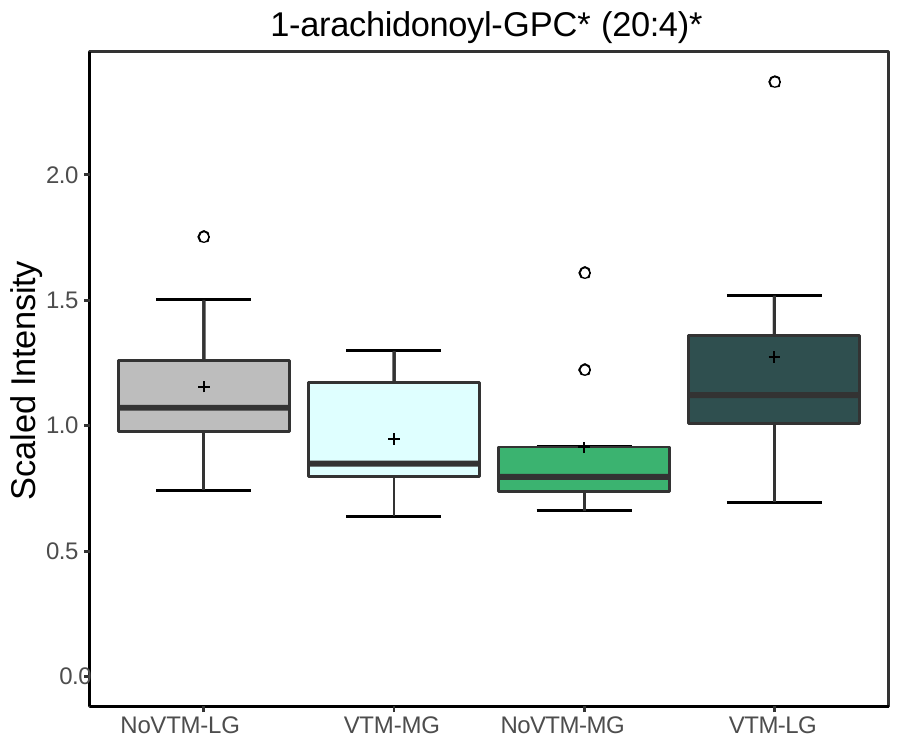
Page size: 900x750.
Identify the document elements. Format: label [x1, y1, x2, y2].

text_box [83, 50, 891, 738]
text_box [44, 157, 82, 188]
text_box [268, 0, 710, 44]
text_box [1, 256, 82, 503]
text_box [44, 533, 82, 565]
footer [57, 661, 95, 750]
slide_number [118, 713, 257, 750]
